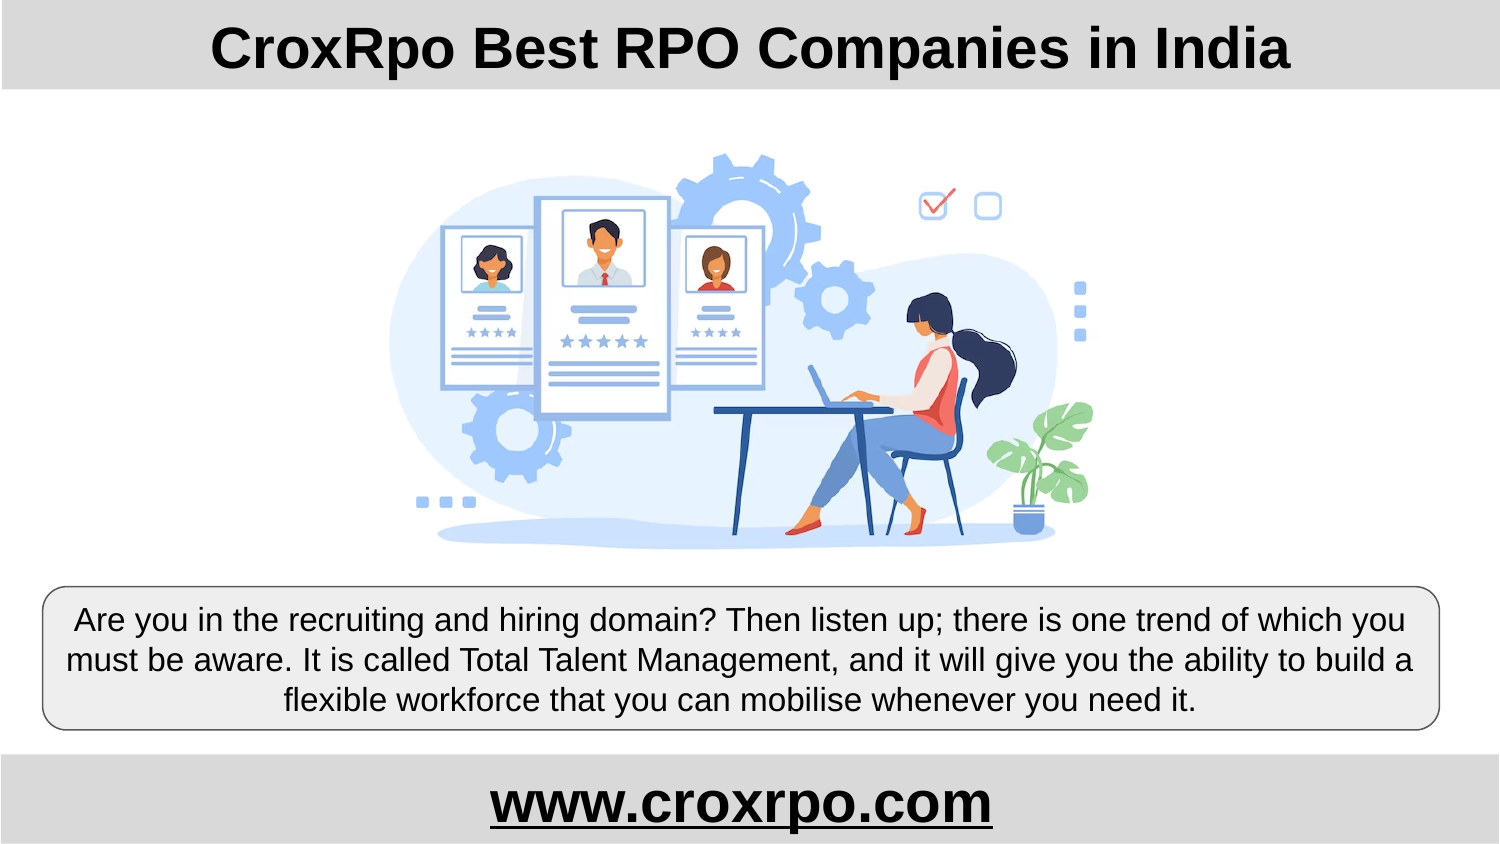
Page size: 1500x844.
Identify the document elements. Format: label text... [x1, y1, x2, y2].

text_box CroxRpo Best RPO Companies in India [1, 0, 1500, 90]
text_box Are you in the recruiting and hiring domain? Then listen up; there is one trend of which you must be aware. It is called Total Talent Management, and it will give you the ability to build a flexible workforce that you can mobilise whenever you need it. [42, 586, 1440, 730]
text_box www.croxrpo.com [0, 754, 1499, 844]
picture [336, 124, 1146, 587]
